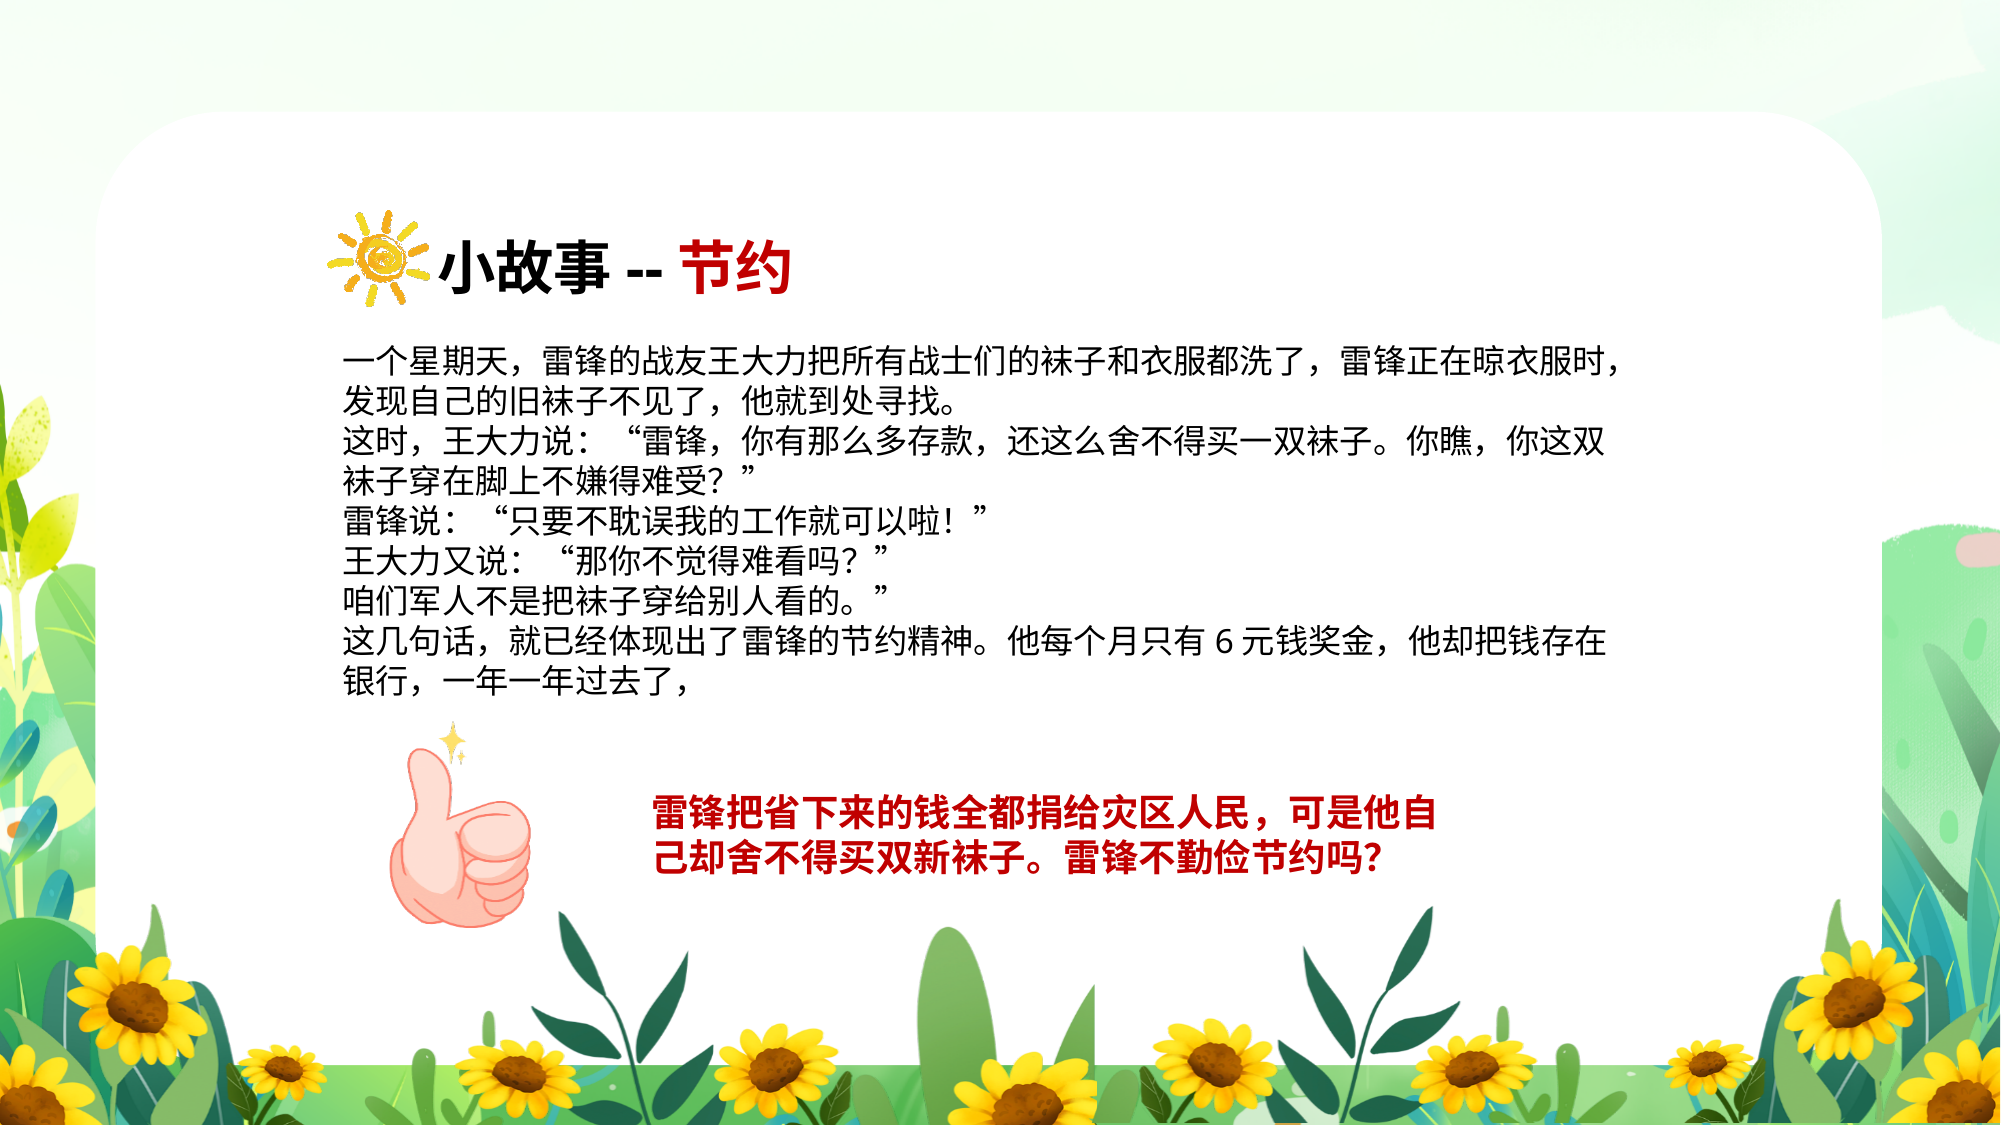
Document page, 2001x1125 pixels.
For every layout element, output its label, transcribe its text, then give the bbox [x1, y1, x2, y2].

picture [0, 0, 2001, 1125]
text_box 一个星期天，雷锋的战友王大力把所有战士们的袜子和衣服都洗了，雷锋正在晾衣服时，发现自己的旧袜子不见了，他就到处寻找。 这时，王大力说：“雷锋，你有那么多存款，还这么舍不得买一双袜子。你瞧，你这双袜子穿在脚上不嫌得难受？” 雷锋说：“只要不耽误我的工作就可以啦！” 王大力又说：“那你不觉得难看吗？” 咱们军人不是把袜子穿给别人看的。” 这几句话，就已经体现出了雷锋的节约精神。他每个月只有6元钱奖金，他却把钱存在银行，一年一年过去了， [327, 333, 1646, 708]
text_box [327, 210, 802, 310]
text_box 雷锋把省下来的钱全都捐给灾区人民，可是他自己却舍不得买双新袜子。雷锋不勤俭节约吗？ [636, 781, 1472, 887]
